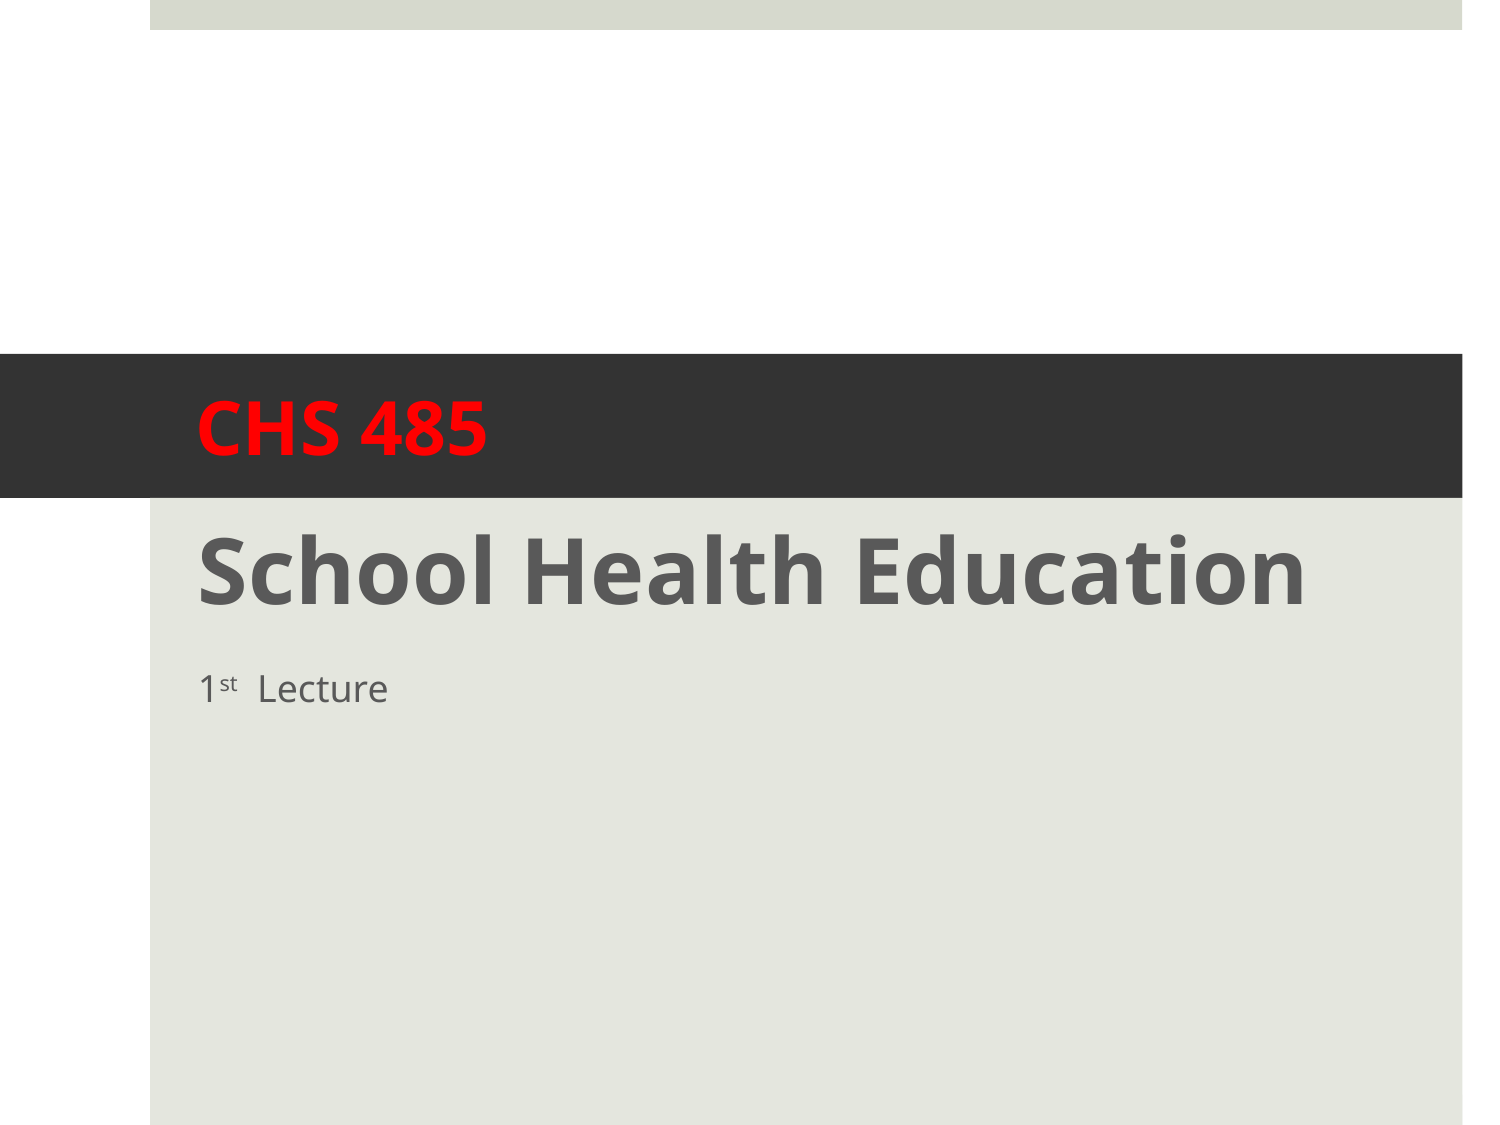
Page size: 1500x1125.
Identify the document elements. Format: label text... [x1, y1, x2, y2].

title CHS 485 [0, 353, 1463, 498]
subtitle School Health Education 1st Lecture [150, 497, 1463, 1125]
